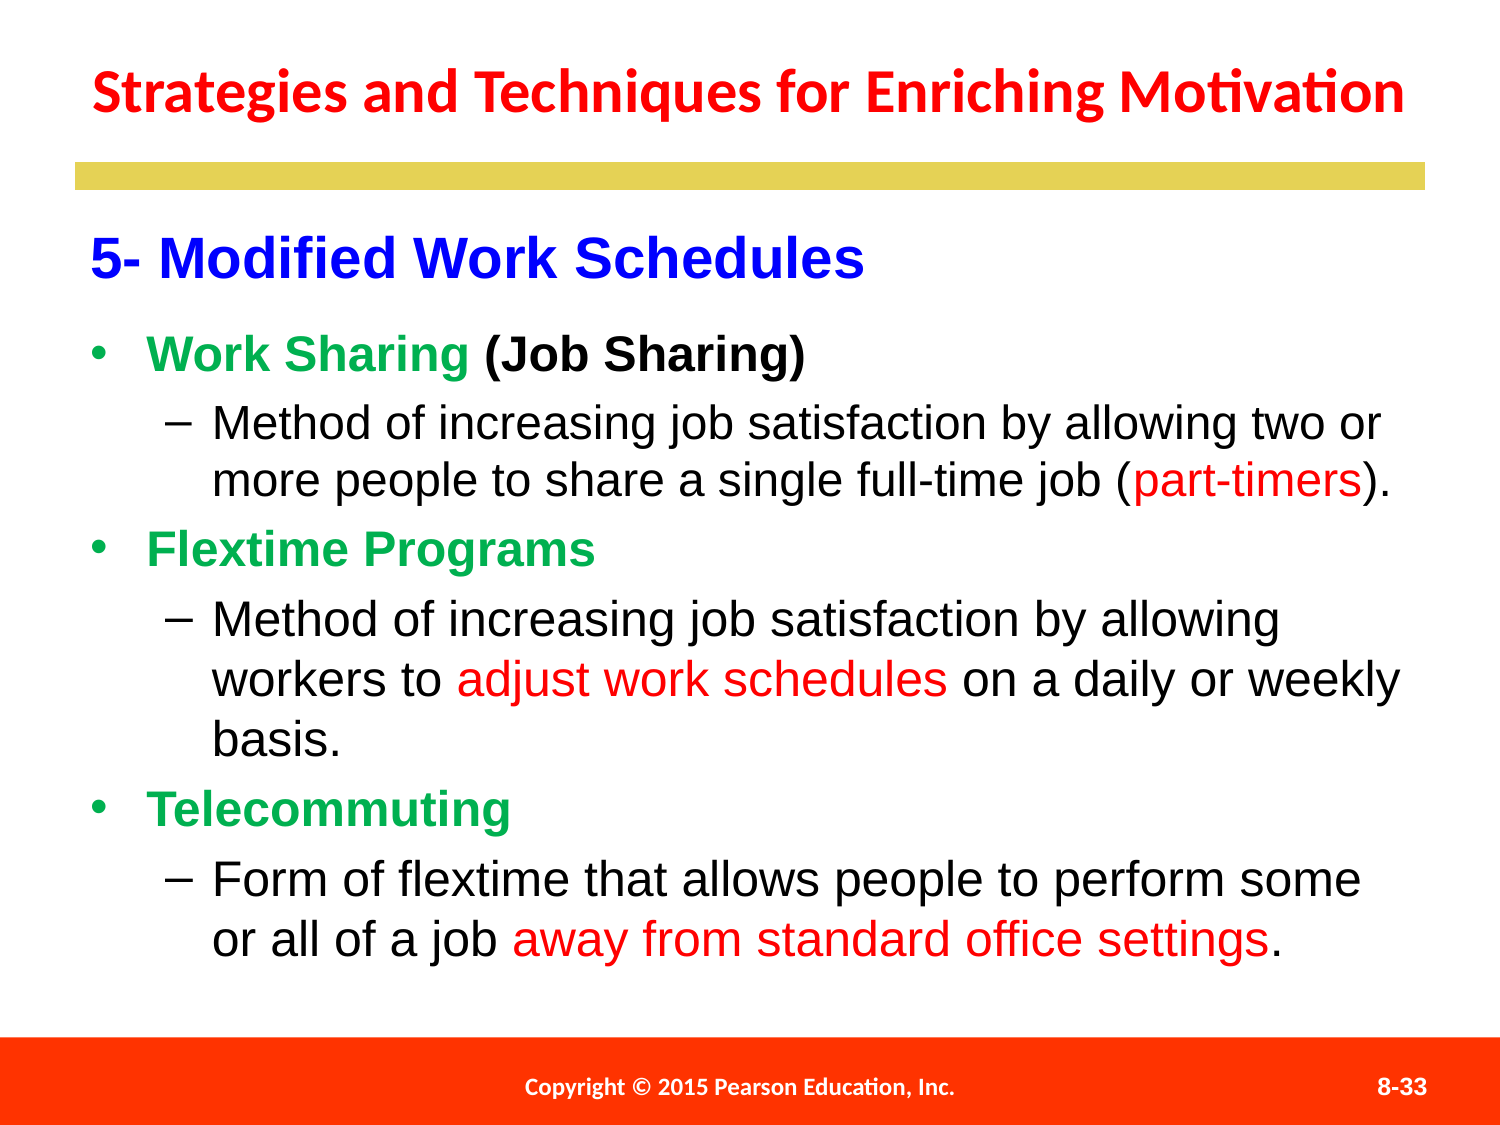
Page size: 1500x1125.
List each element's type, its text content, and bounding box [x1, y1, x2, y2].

picture [75, 162, 1425, 190]
list 5- Modified Work Schedules Work Sharing (Job Sharing) Method of increasing job satisfaction by allowing two or more people to share a single full-time job (part-timers). Flextime Programs Method of increasing job satisfaction by allowing workers to adjust work schedules on a daily or weekly basis. Telecommuting Form of flextime that allows people to perform some or all of a job away from standard office settings. [74, 212, 1426, 1001]
text_box Strategies and Techniques for Enriching Motivation [74, 24, 1425, 150]
